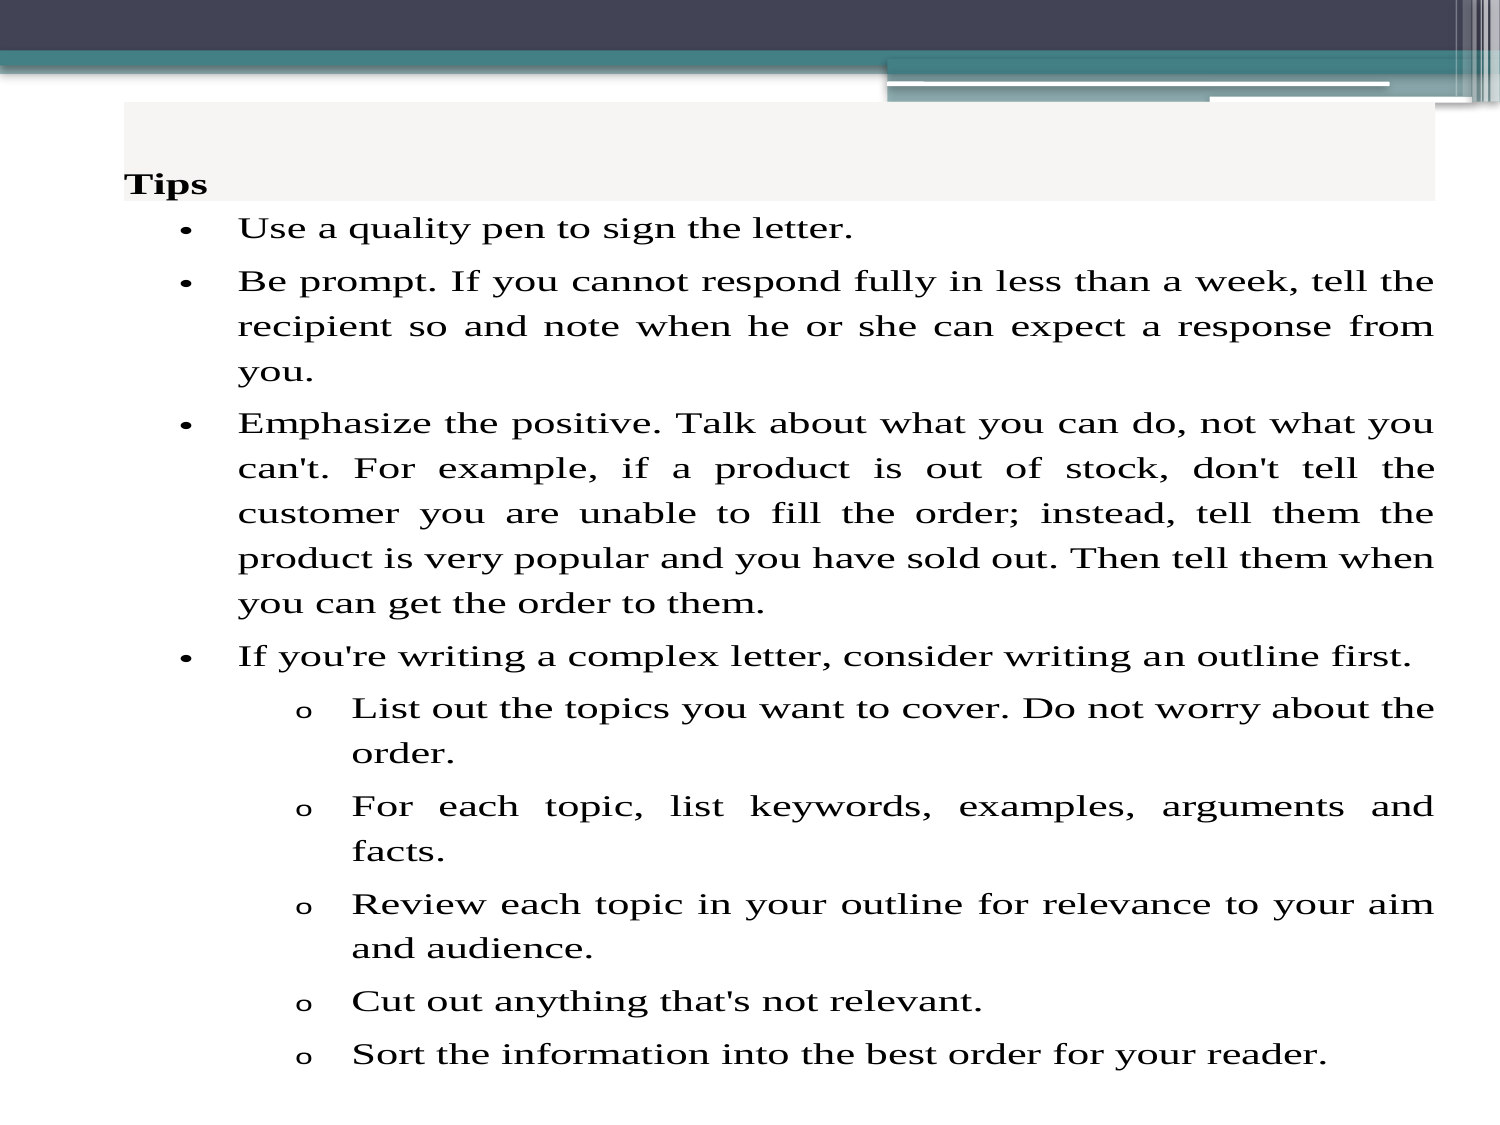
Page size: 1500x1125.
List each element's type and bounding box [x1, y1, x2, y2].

list [123, 101, 1436, 1079]
